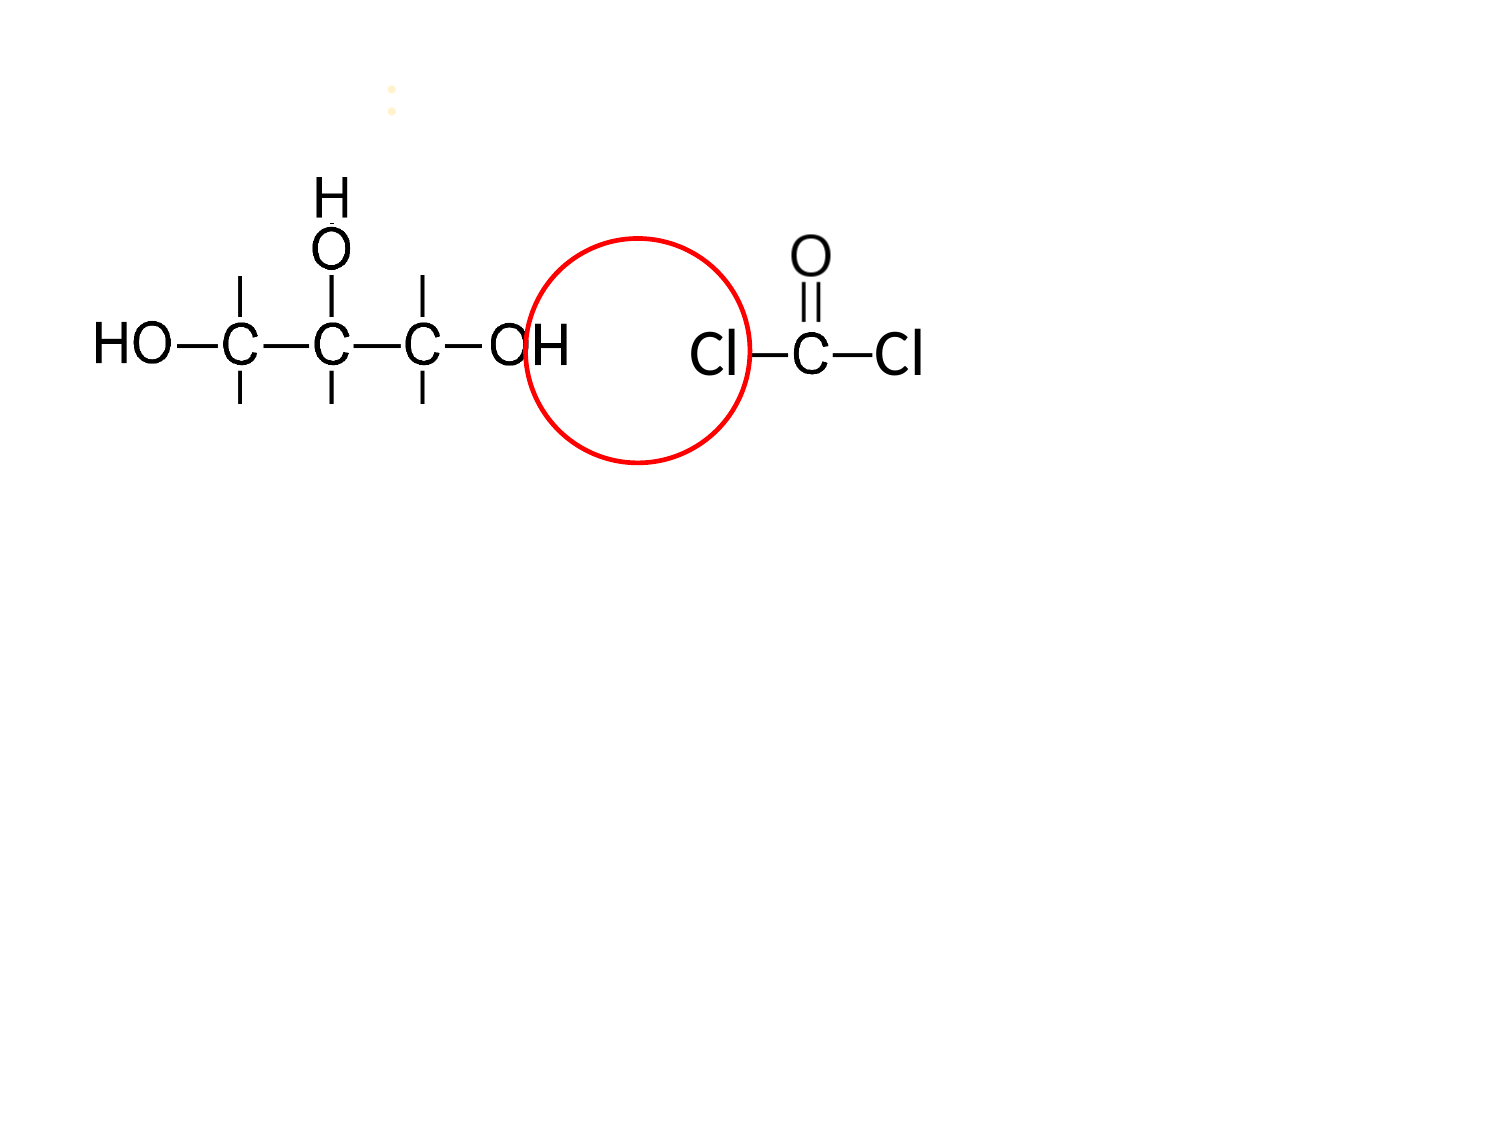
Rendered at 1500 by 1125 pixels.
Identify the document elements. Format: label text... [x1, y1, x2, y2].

text_box [537, 379, 748, 464]
text_box monomeren: + 3 Cl Cl [32, 41, 1500, 396]
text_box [85, 173, 612, 404]
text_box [612, 219, 924, 379]
